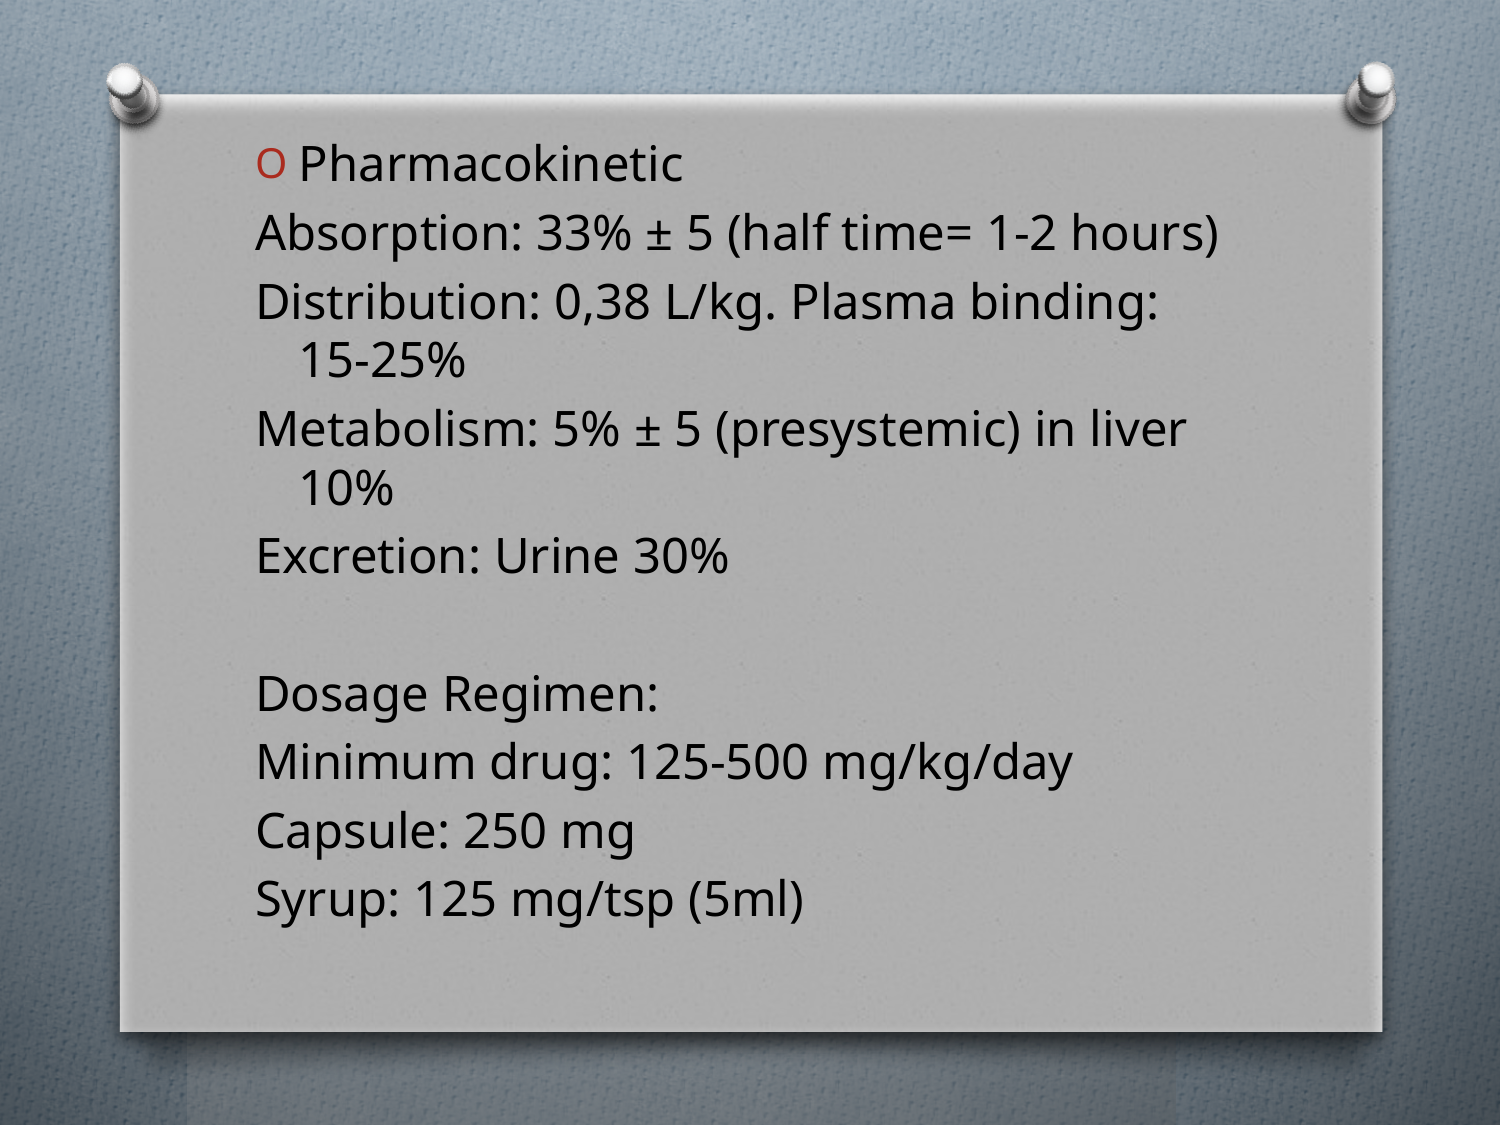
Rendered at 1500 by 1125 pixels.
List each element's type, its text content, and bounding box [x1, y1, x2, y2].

picture [75, 29, 198, 153]
picture [1317, 35, 1439, 156]
list Pharmacokinetic Absorption: 33% ± 5 (half time= 1-2 hours) Distribution: 0,38 L/kg. Plasma binding: 15-25% Metabolism: 5% ± 5 (presystemic) in liver 10% Excretion: Urine 30% Dosage Regimen: Minimum drug: 125-500 mg/kg/day Capsule: 250 mg Syrup: 125 mg/tsp (5ml) [240, 125, 1257, 939]
